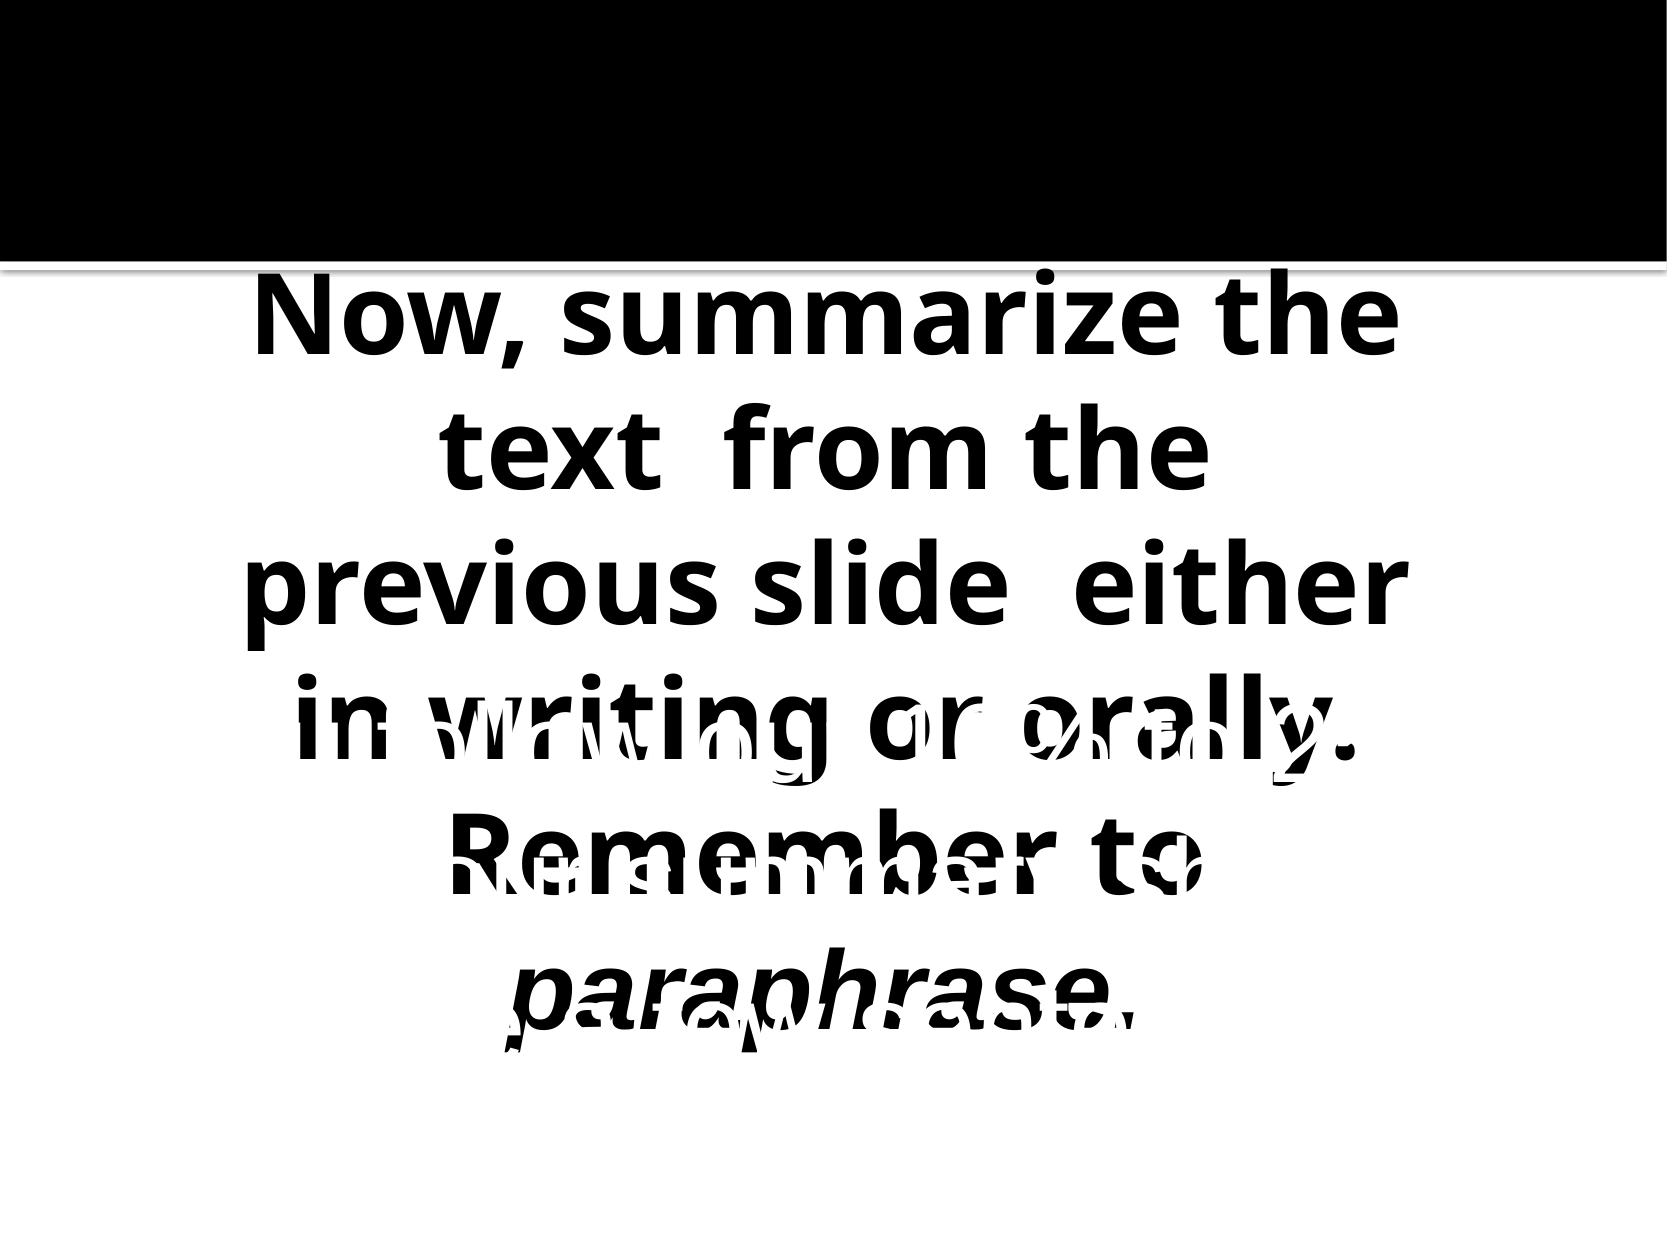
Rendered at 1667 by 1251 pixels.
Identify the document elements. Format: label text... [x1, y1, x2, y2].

text_box If you follow our 10% to 25% rule, your summary should only be a few sentences. [67, 667, 1497, 1087]
title Now, summarize the text from the previous slide either in writing or orally. Remember to paraphrase. [166, 239, 1484, 667]
